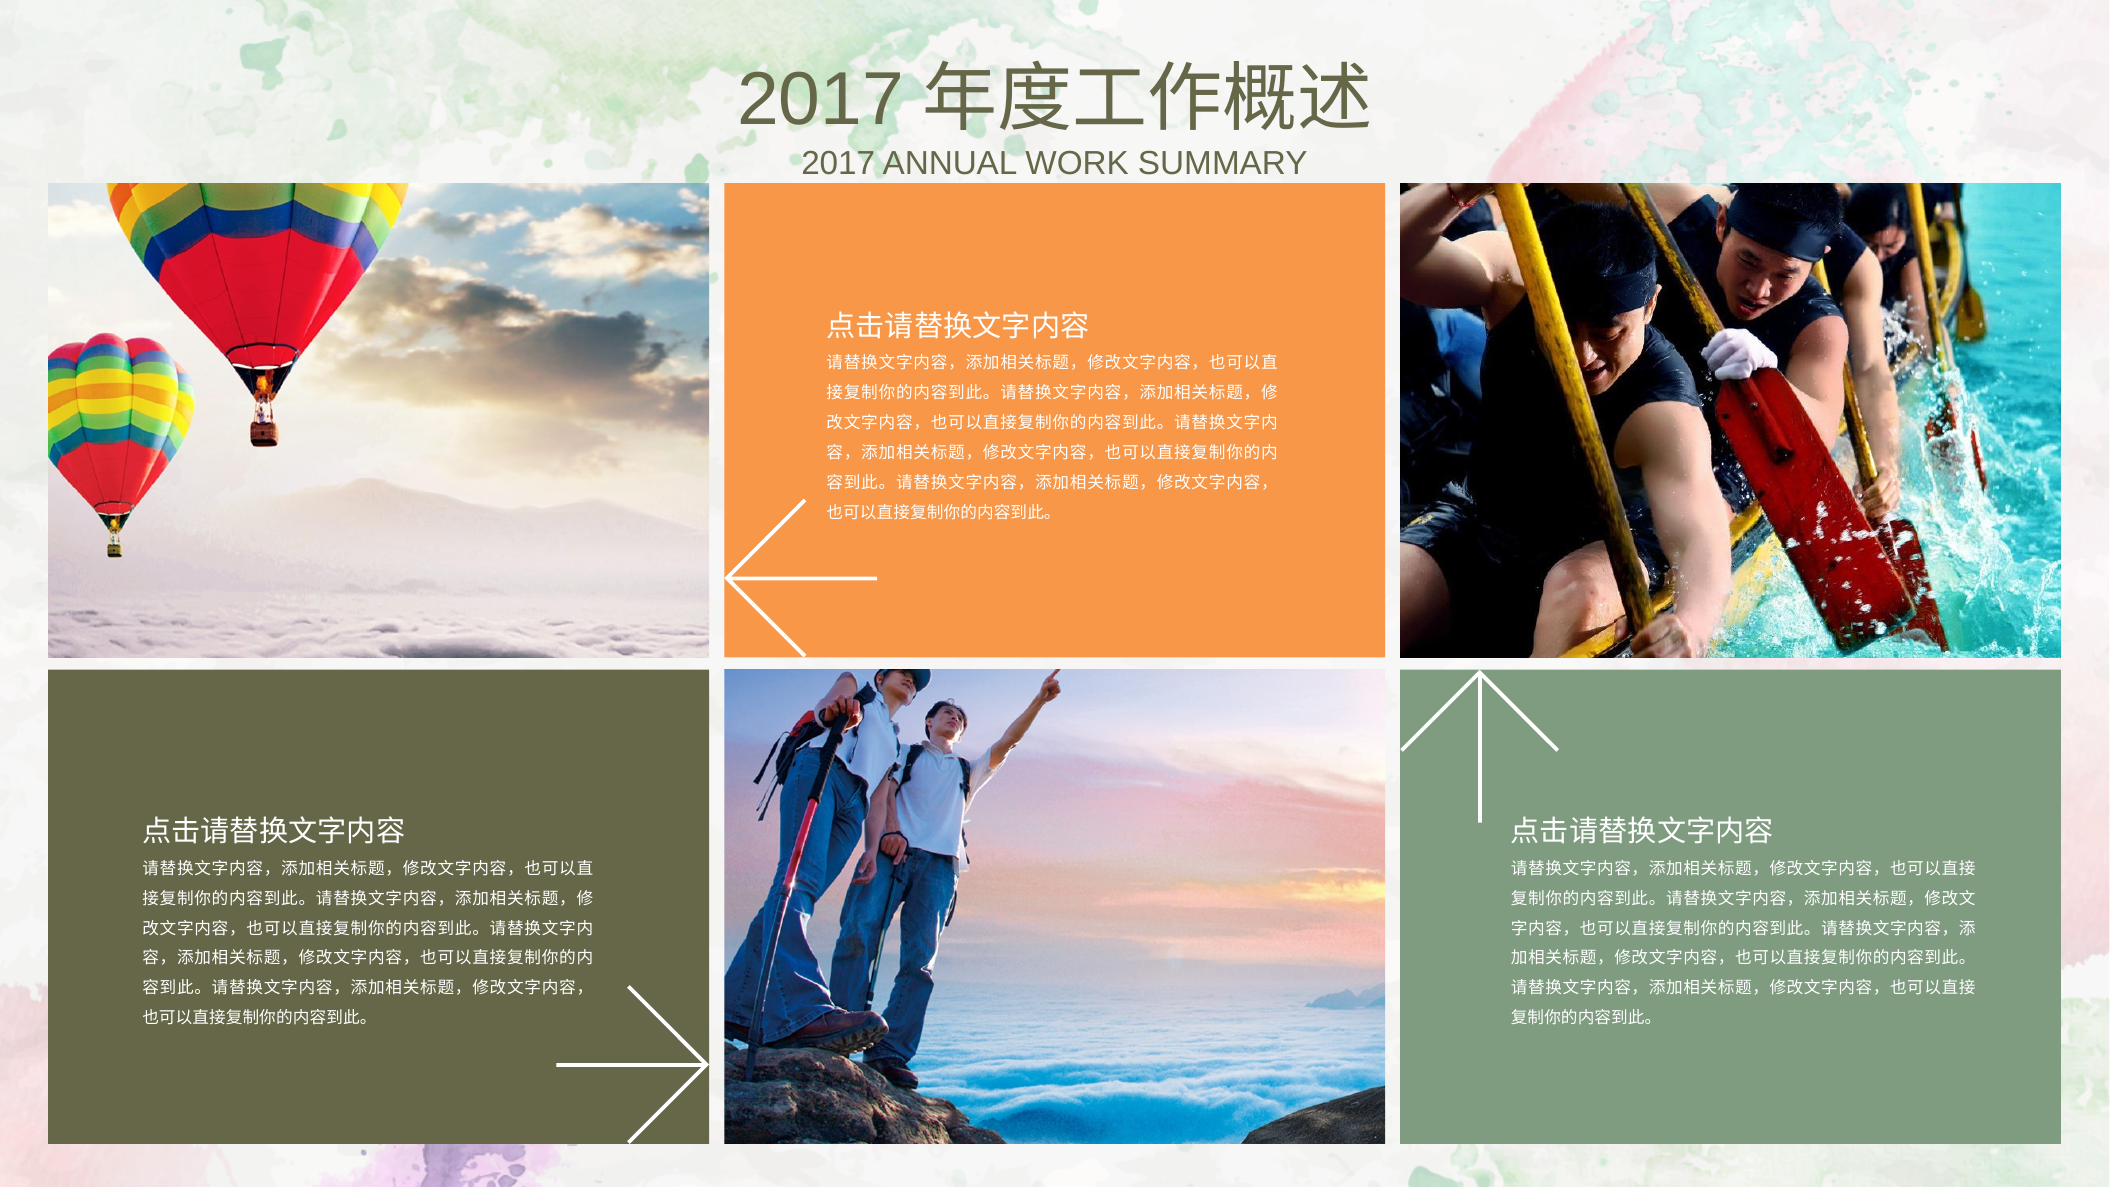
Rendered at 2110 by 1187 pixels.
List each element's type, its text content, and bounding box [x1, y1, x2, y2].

text_box [1399, 182, 2062, 658]
text_box [1399, 669, 2062, 1145]
text_box 点击请替换文字内容 请替换文字内容，添加相关标题，修改文字内容，也可以直接复制你的内容到此。请替换文字内容，添加相关标题，修改文字内容，也可以直接复制你的内容到此。请替换文字内容，添加相关标题，修改文字内容，也可以直接复制你的内容到此。请替换文字内容，添加相关标题，修改文字内容，也可以直接复制你的内容到此。 [1510, 795, 1976, 1028]
text_box [723, 182, 1386, 658]
text_box [1398, 668, 1561, 824]
text_box [722, 497, 879, 659]
text_box 点击请替换文字内容 请替换文字内容，添加相关标题，修改文字内容，也可以直接复制你的内容到此。请替换文字内容，添加相关标题，修改文字内容，也可以直接复制你的内容到此。请替换文字内容，添加相关标题，修改文字内容，也可以直接复制你的内容到此。请替换文字内容，添加相关标题，修改文字内容，也可以直接复制你的内容到此。 [826, 289, 1279, 522]
picture [0, 0, 2110, 1187]
text_box [555, 983, 711, 1146]
text_box [47, 182, 710, 658]
text_box 点击请替换文字内容 请替换文字内容，添加相关标题，修改文字内容，也可以直接复制你的内容到此。请替换文字内容，添加相关标题，修改文字内容，也可以直接复制你的内容到此。请替换文字内容，添加相关标题，修改文字内容，也可以直接复制你的内容到此。请替换文字内容，添加相关标题，修改文字内容，也可以直接复制你的内容到此。 [142, 795, 594, 1028]
text_box [47, 669, 710, 1145]
text_box 2017年度工作概述 [703, 49, 1407, 140]
text_box [723, 669, 1386, 1145]
text_box 2017 ANNUAL WORK SUMMARY [765, 141, 1344, 182]
